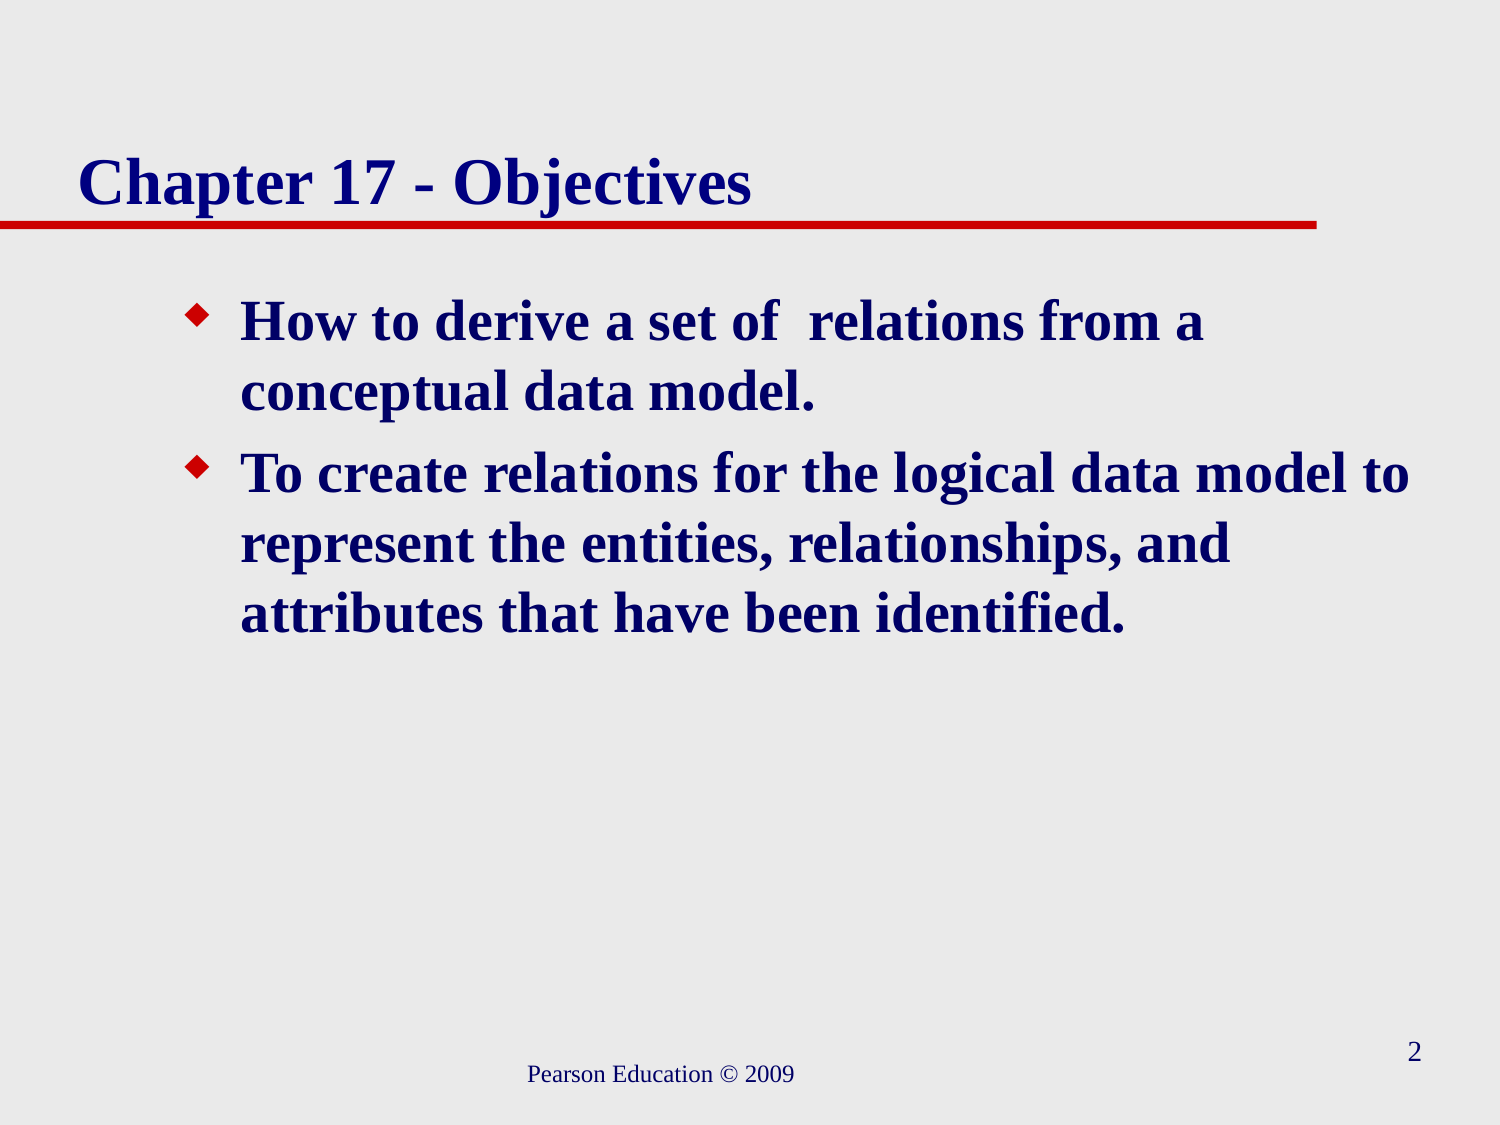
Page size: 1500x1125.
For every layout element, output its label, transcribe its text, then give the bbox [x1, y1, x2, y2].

title Chapter 17 - Objectives [62, 43, 1338, 226]
slide_number 2 [1124, 1012, 1438, 1088]
text_box Pearson Education © 2009 [512, 1050, 1038, 1095]
list How to derive a set of relations from a conceptual data model. To create relations for the logical data model to represent the entities, relationships, and attributes that have been identified. [169, 274, 1438, 951]
